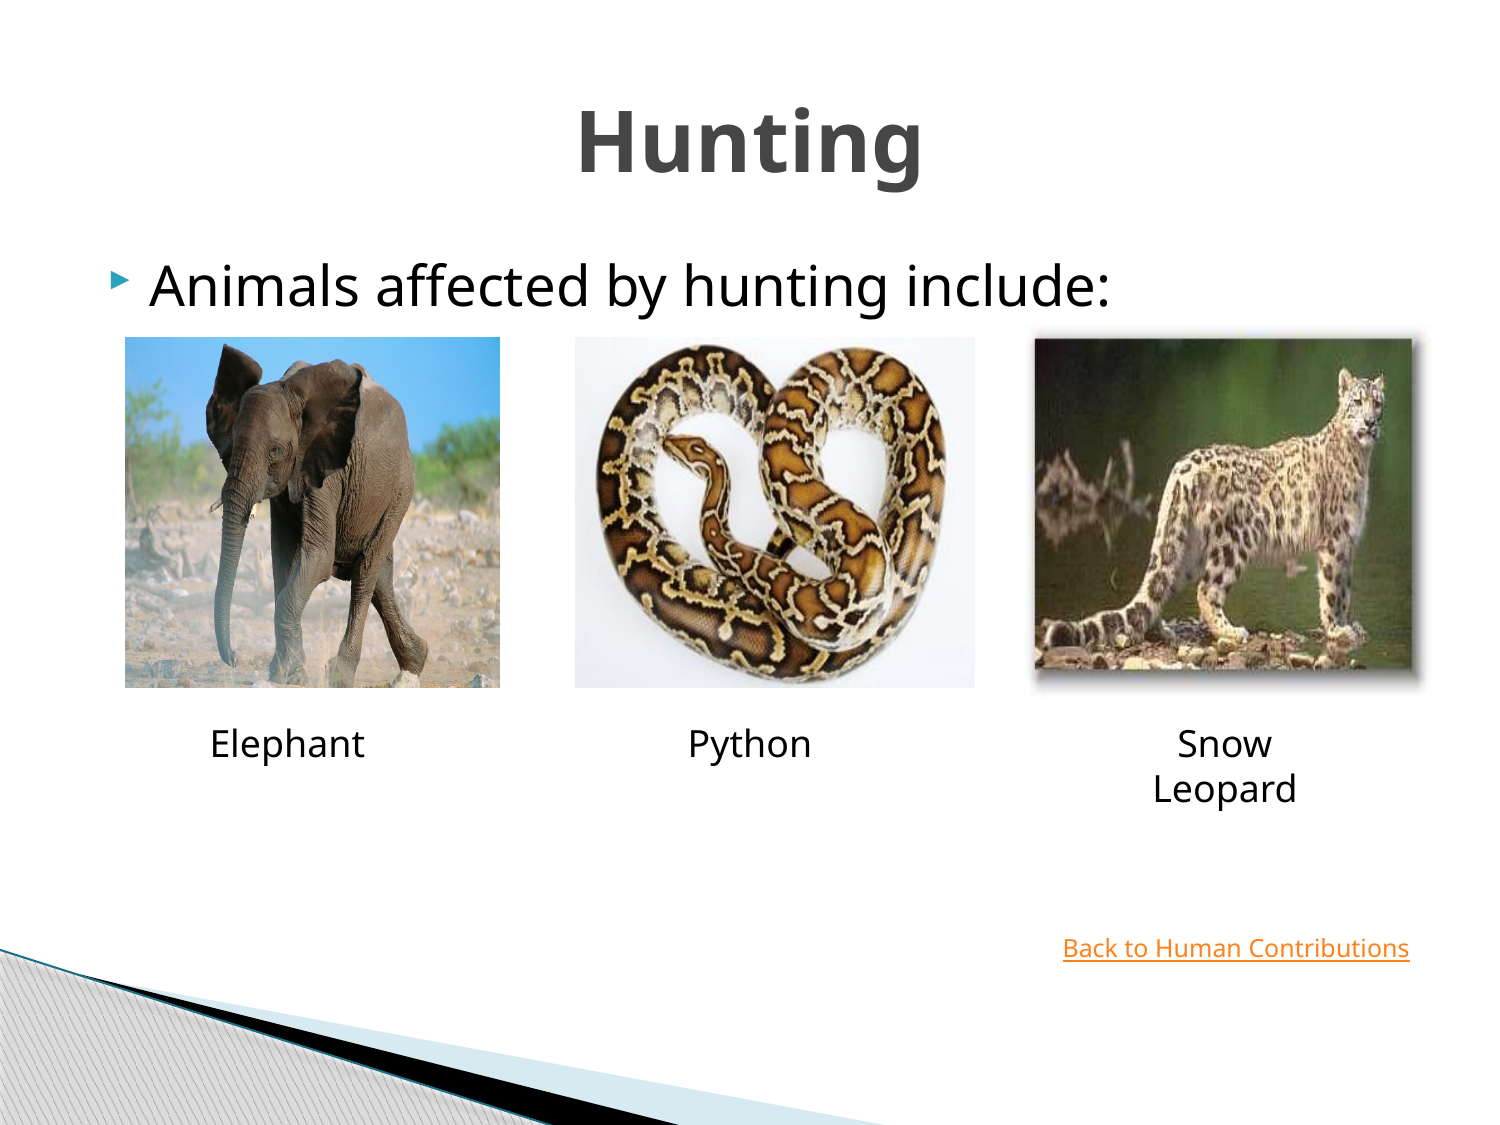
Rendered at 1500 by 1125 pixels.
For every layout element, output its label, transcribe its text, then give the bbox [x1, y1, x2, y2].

title Hunting [75, 45, 1425, 233]
list Animals affected by hunting include: Back to Human Contributions [75, 243, 1425, 986]
picture [574, 337, 976, 688]
text_box Snow Leopard [1100, 712, 1350, 818]
picture [124, 337, 501, 688]
picture [1024, 324, 1432, 701]
text_box Python [624, 712, 875, 773]
text_box Elephant [162, 712, 413, 773]
